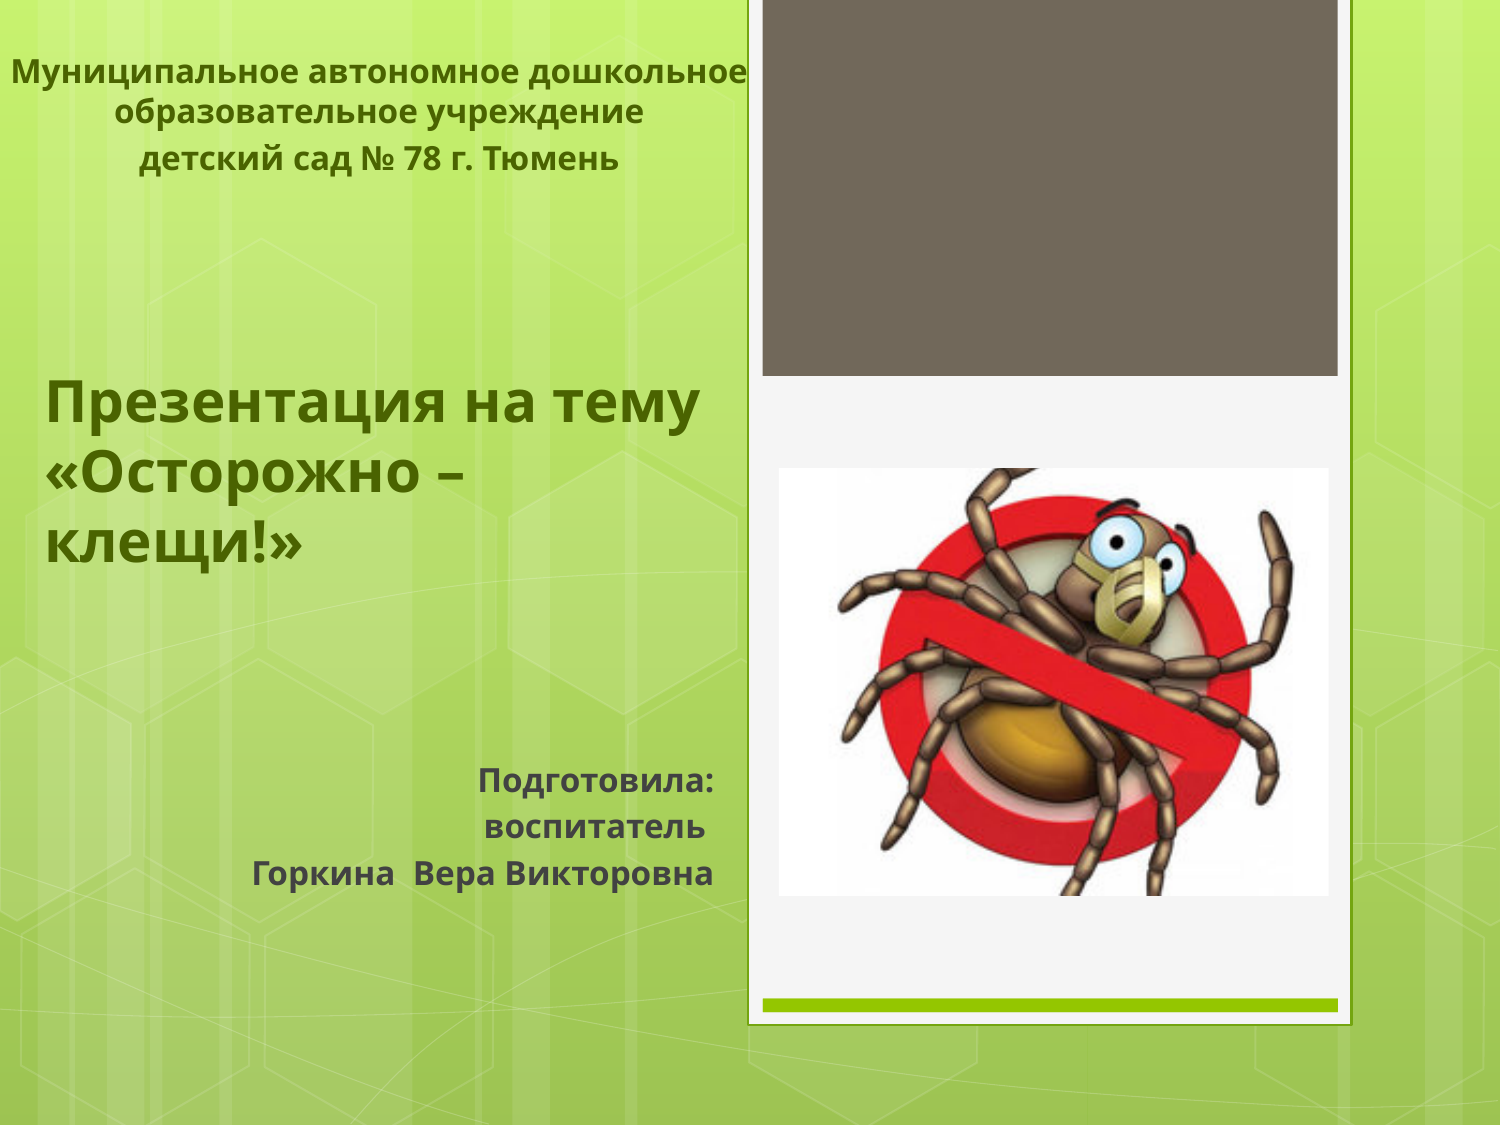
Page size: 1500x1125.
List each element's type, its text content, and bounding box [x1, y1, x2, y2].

text_box Подготовила: воспитатель Горкина Вера Викторовна [150, 751, 730, 959]
picture [778, 467, 1329, 897]
subtitle Муниципальное автономное дошкольное образовательное учреждение детский сад № 78 г. Тюмень [0, 42, 766, 250]
title Презентация на тему «Осторожно – клещи!» [29, 250, 754, 582]
